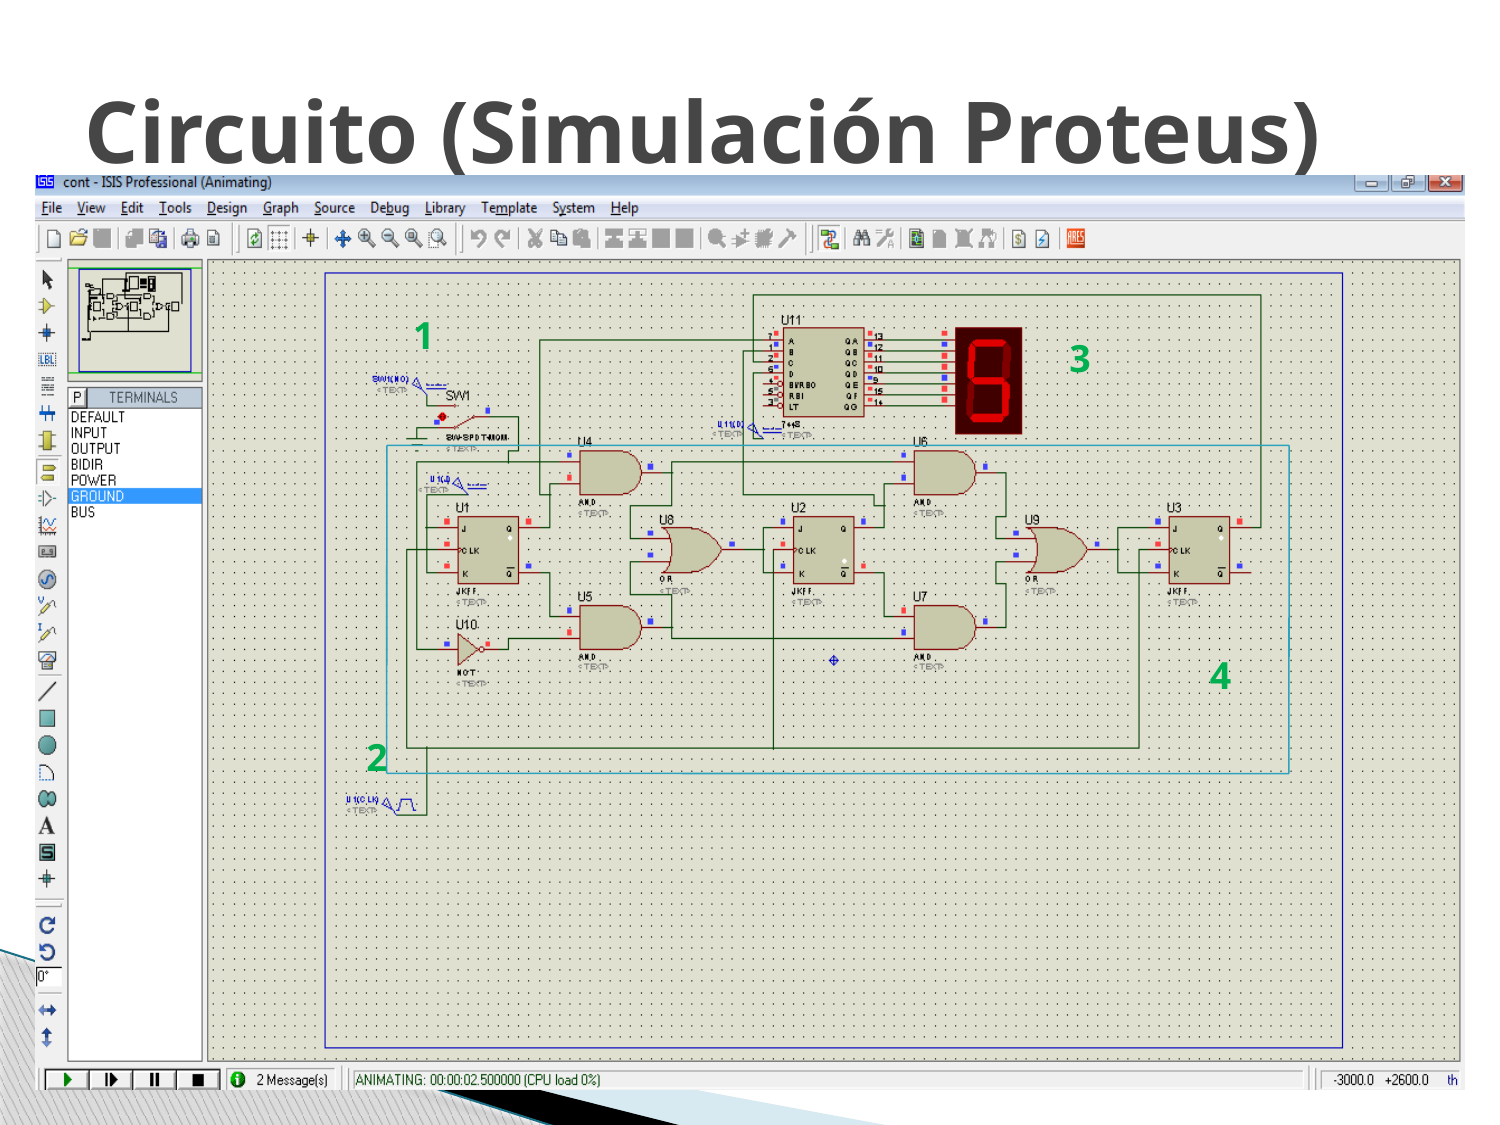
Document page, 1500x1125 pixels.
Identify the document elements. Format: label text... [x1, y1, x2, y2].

title Circuito (Simulación Proteus) [70, 35, 1421, 174]
picture [34, 175, 1466, 1091]
